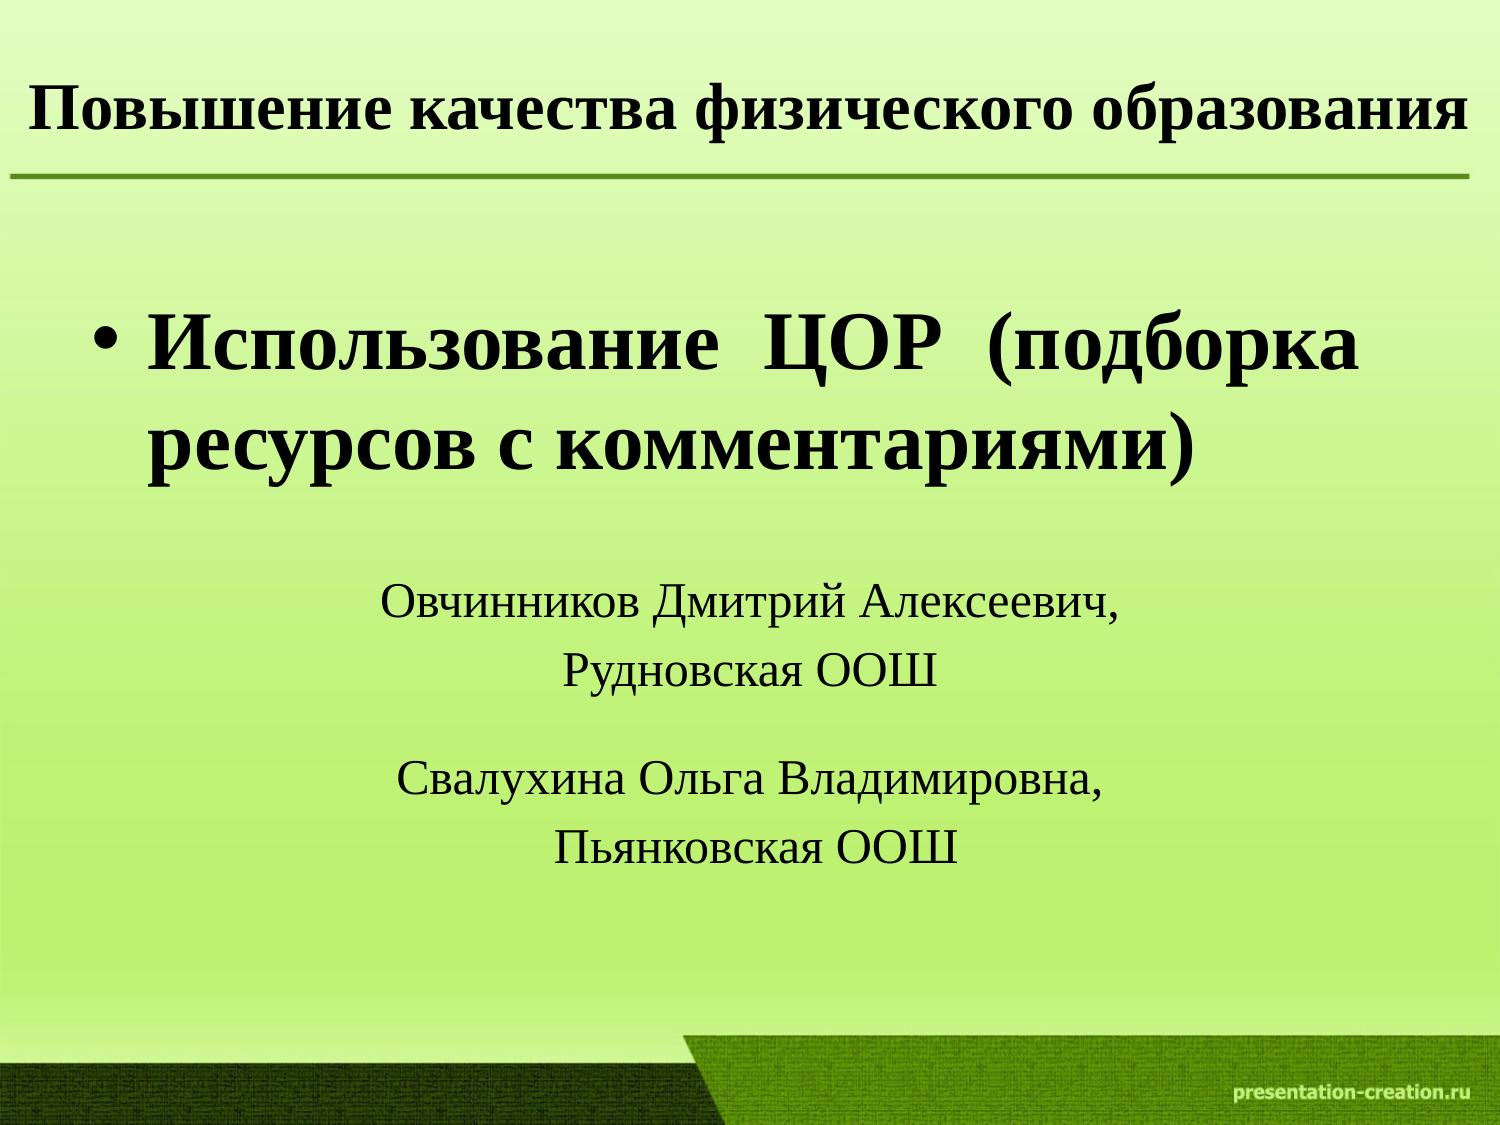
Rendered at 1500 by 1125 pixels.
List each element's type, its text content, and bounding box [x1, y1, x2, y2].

picture [0, 191, 1500, 1125]
title Повышение качества физического образования [0, 3, 1500, 191]
text_box Овчинников Дмитрий Алексеевич, Рудновская ООШ [346, 550, 1154, 704]
list Использование ЦОР (подборка ресурсов с комментариями) [76, 278, 1376, 551]
text_box Свалухина Ольга Владимировна, Пьянковская ООШ [318, 727, 1182, 881]
